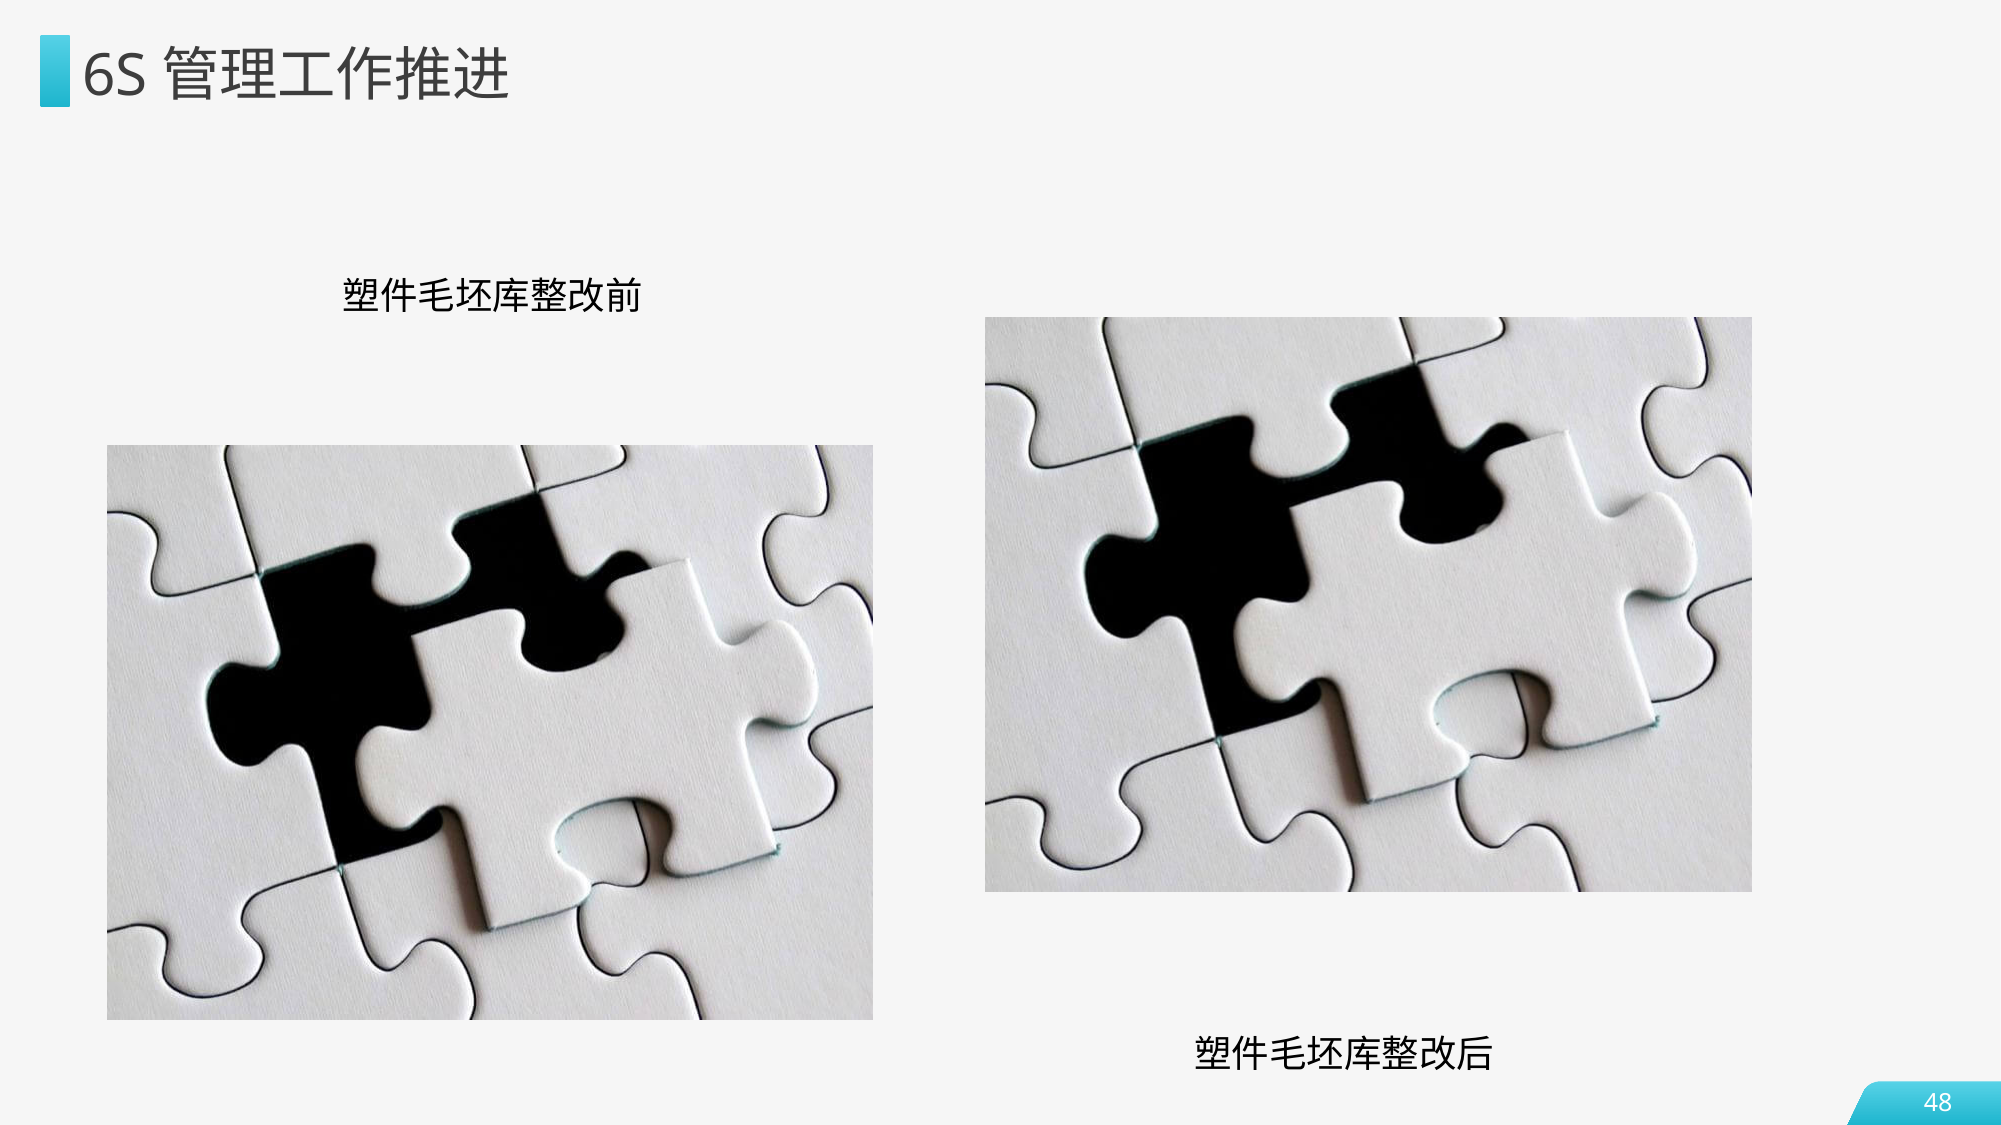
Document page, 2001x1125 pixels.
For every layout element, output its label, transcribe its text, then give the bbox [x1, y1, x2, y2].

text_box 塑件毛坯库整改前 [327, 264, 658, 324]
picture [106, 445, 873, 1021]
picture [985, 317, 1752, 893]
text_box 塑件毛坯库整改后 [1179, 1023, 1509, 1083]
text_box 6S管理工作推进 [82, 36, 1120, 107]
text_box [40, 35, 70, 107]
